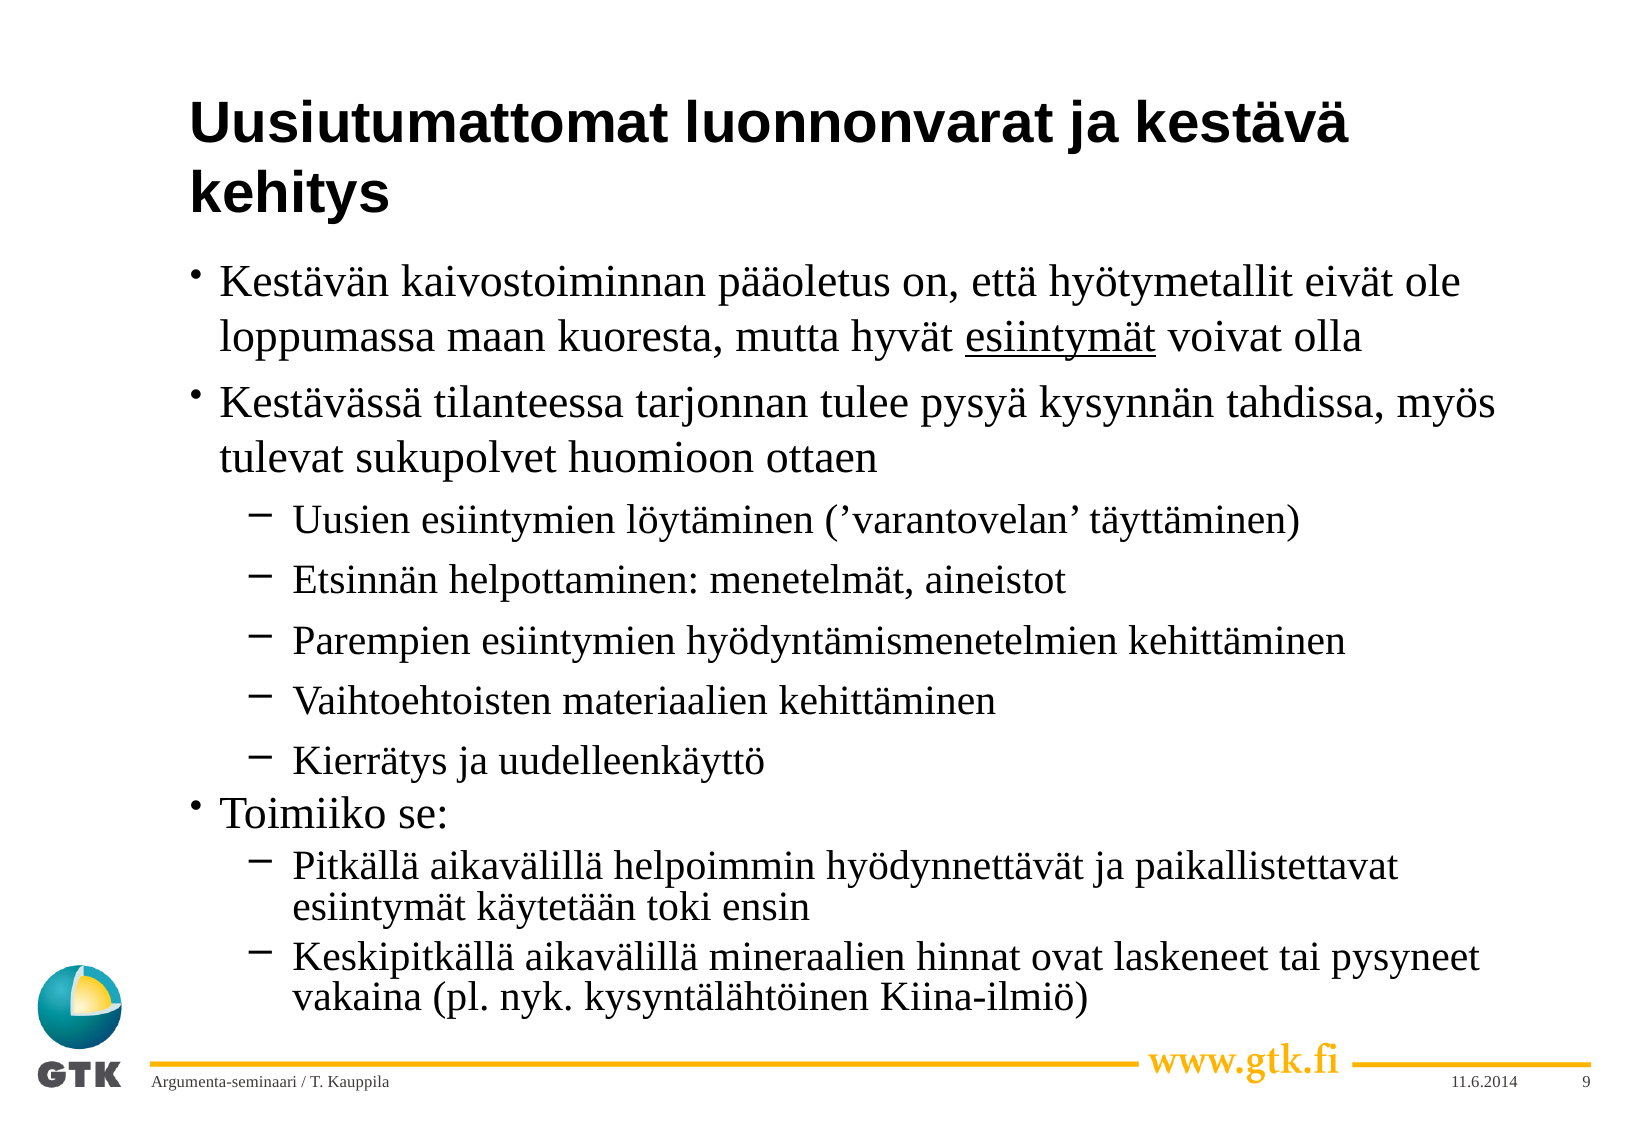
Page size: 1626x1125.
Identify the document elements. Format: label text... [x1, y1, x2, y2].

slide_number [1344, 1069, 1533, 1093]
slide_number 9 [1533, 1069, 1606, 1093]
list Kestävän kaivostoiminnan pääoletus on, että hyötymetallit eivät ole loppumassa maan kuoresta, mutta hyvät esiintymät voivat olla Kestävässä tilanteessa tarjonnan tulee pysyä kysynnän tahdissa, myös tulevat sukupolvet huomioon ottaen Uusien esiintymien löytäminen (’varantovelan’ täyttäminen) Etsinnän helpottaminen: menetelmät, aineistot Parempien esiintymien hyödyntämismenetelmien kehittäminen Vaihtoehtoisten materiaalien kehittäminen Kierrätys ja uudelleenkäyttö Toimiiko se: Pitkällä aikavälillä helpoimmin hyödynnettävät ja paikallistettavat esiintymät käytetään toki ensin Keskipitkällä aikavälillä mineraalien hinnat ovat laskeneet tai pysyneet vakaina (pl. nyk. kysyntälähtöinen Kiina-ilmiö) [174, 243, 1569, 1013]
footer Argumenta-seminaari / T. Kauppila [135, 1069, 1144, 1093]
picture [142, 1032, 1601, 1092]
title Uusiutumattomat luonnonvarat ja kestävä kehitys [174, 31, 1569, 232]
picture [31, 952, 128, 1094]
